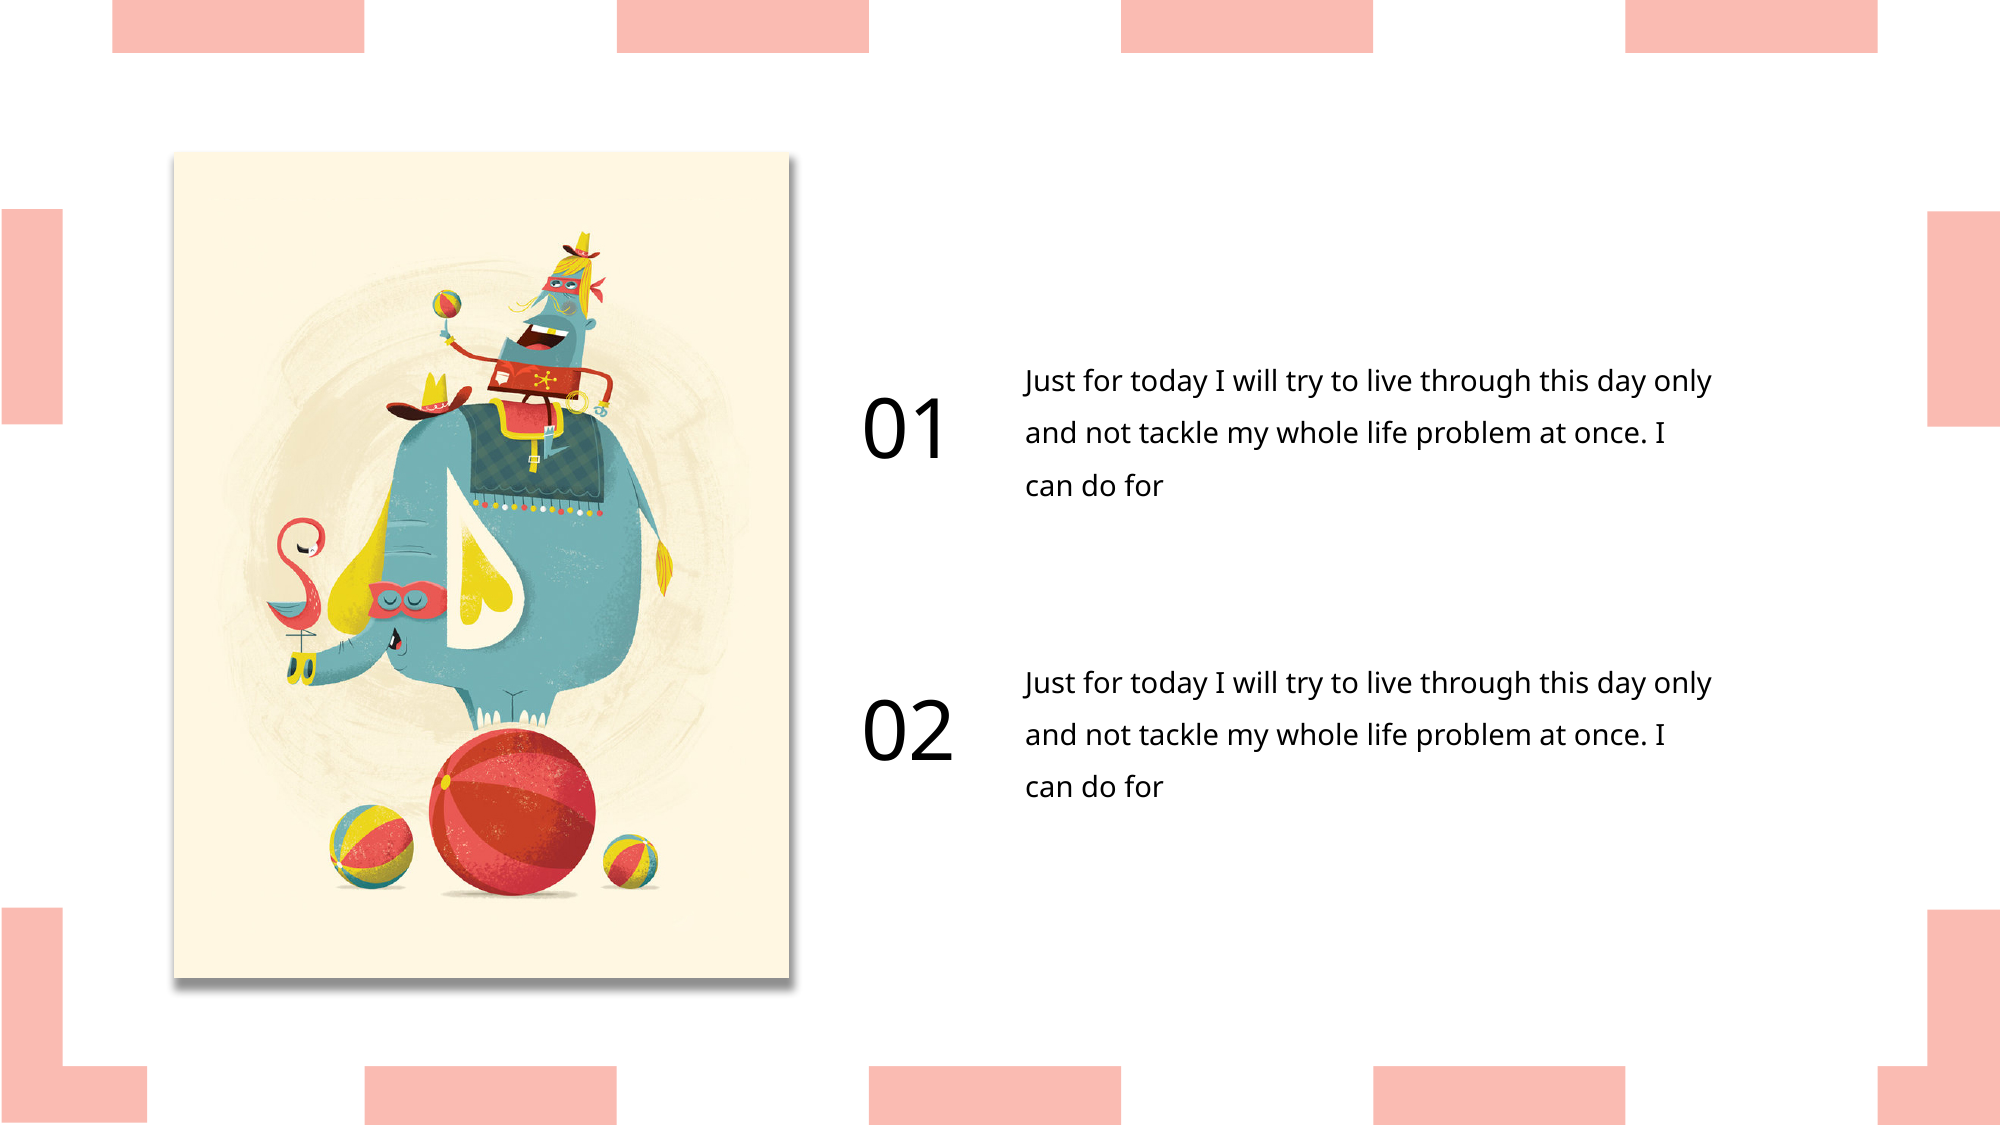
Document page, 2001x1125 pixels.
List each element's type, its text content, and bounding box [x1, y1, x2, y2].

text_box [868, 1067, 1122, 1125]
text_box Just for today I will try to live through this day only and not tackle my whole life problem at once. I can do for [1010, 337, 1737, 510]
text_box [111, 0, 366, 52]
text_box [62, 52, 1928, 1067]
text_box [1877, 909, 2000, 1125]
text_box [1, 907, 148, 1124]
text_box [1928, 210, 2000, 428]
picture [174, 152, 789, 978]
text_box [616, 0, 870, 52]
text_box 01 [838, 367, 980, 483]
text_box [1372, 1067, 1626, 1125]
text_box Just for today I will try to live through this day only and not tackle my whole life problem at once. I can do for [1010, 639, 1737, 812]
text_box [1120, 0, 1374, 52]
text_box [1, 208, 62, 425]
text_box 02 [838, 669, 980, 785]
text_box [364, 1067, 618, 1125]
text_box [1624, 0, 1879, 52]
